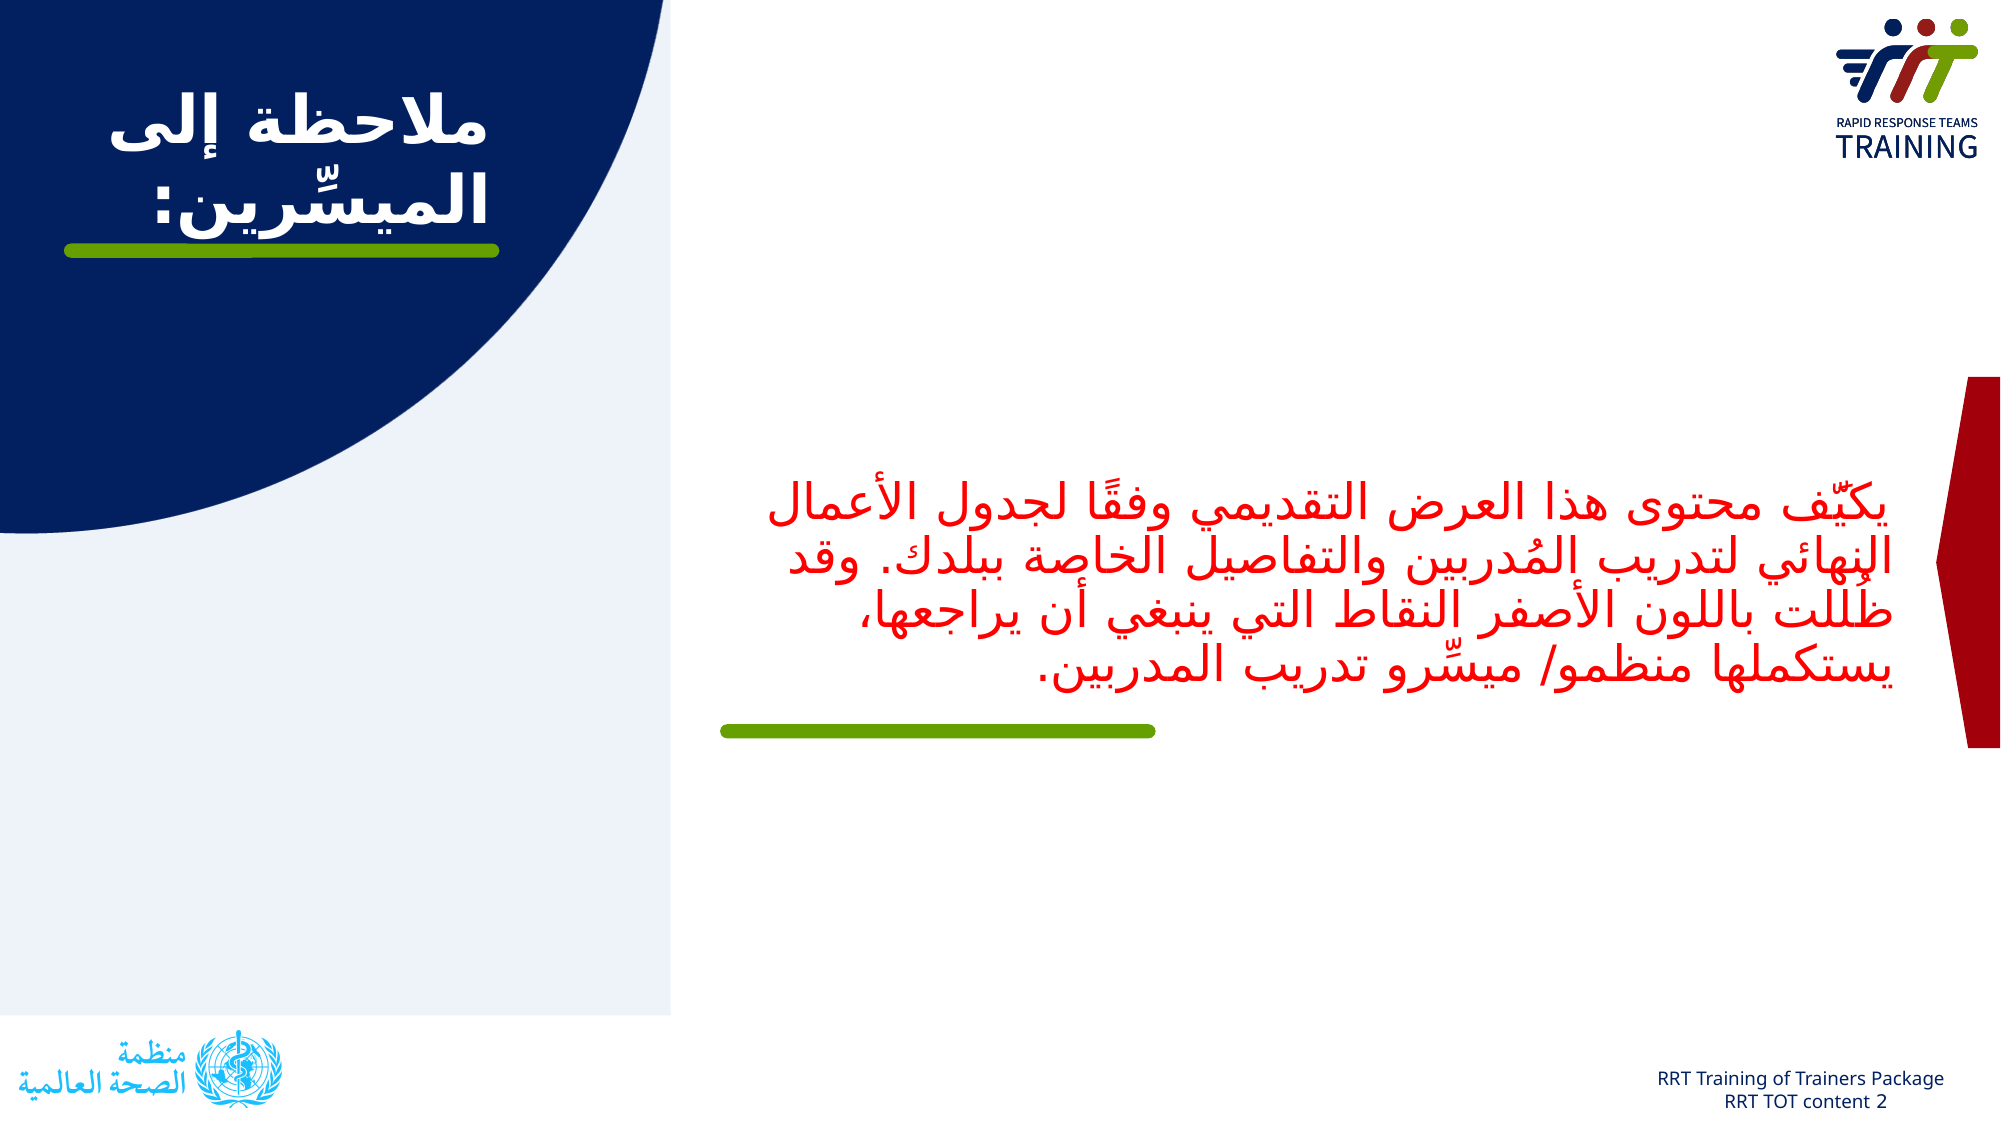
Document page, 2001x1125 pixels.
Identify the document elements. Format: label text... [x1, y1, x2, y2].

text_box يكيَّف محتوى هذا العرض التقديمي وفقًا لجدول الأعمال النهائي لتدريب المُدربين والتفاصيل الخاصة ببلدك. وقد ظُللت باللون الأصفر النقاط التي ينبغي أن يراجعها، يستكملها منظمو/ ميسِّرو تدريب المدربين. [708, 334, 1903, 700]
text_box ملاحظة إلى الميسِّرين: [40, 69, 499, 244]
picture [1835, 19, 1978, 167]
picture [19, 1030, 282, 1108]
text_box [720, 724, 1156, 739]
picture [0, 0, 670, 538]
